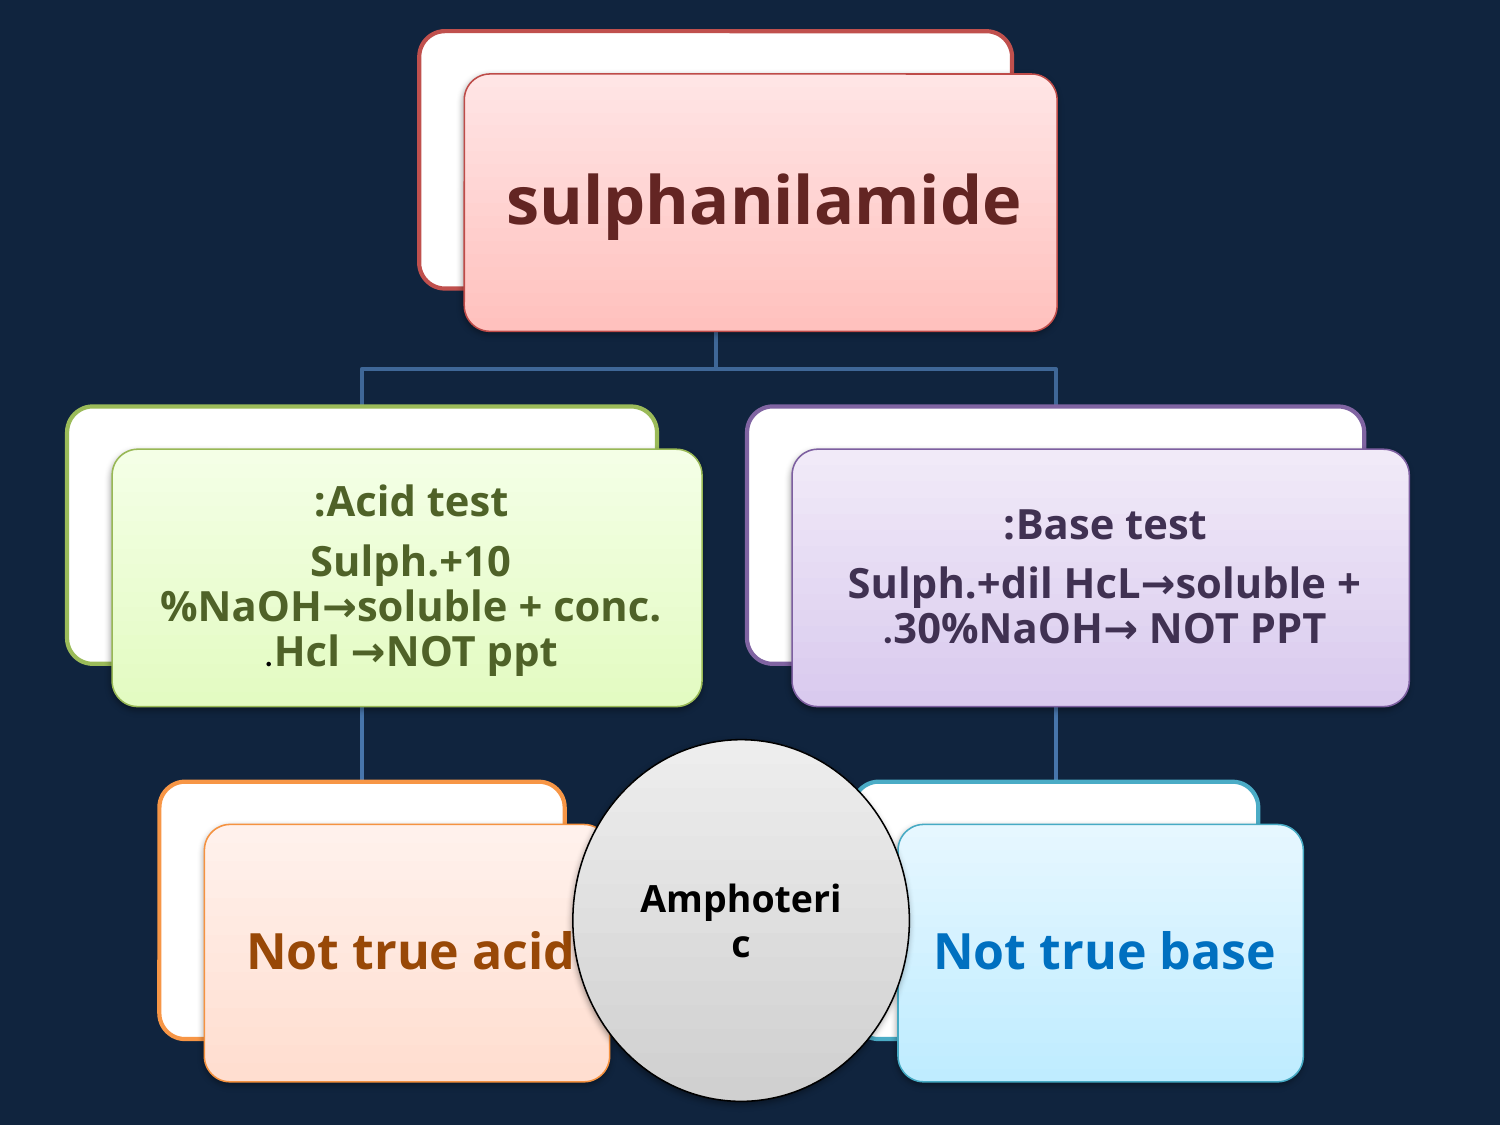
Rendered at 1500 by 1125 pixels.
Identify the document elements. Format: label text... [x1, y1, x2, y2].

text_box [17, 30, 1459, 1083]
text_box Amphoteric [678, 1089, 805, 1103]
